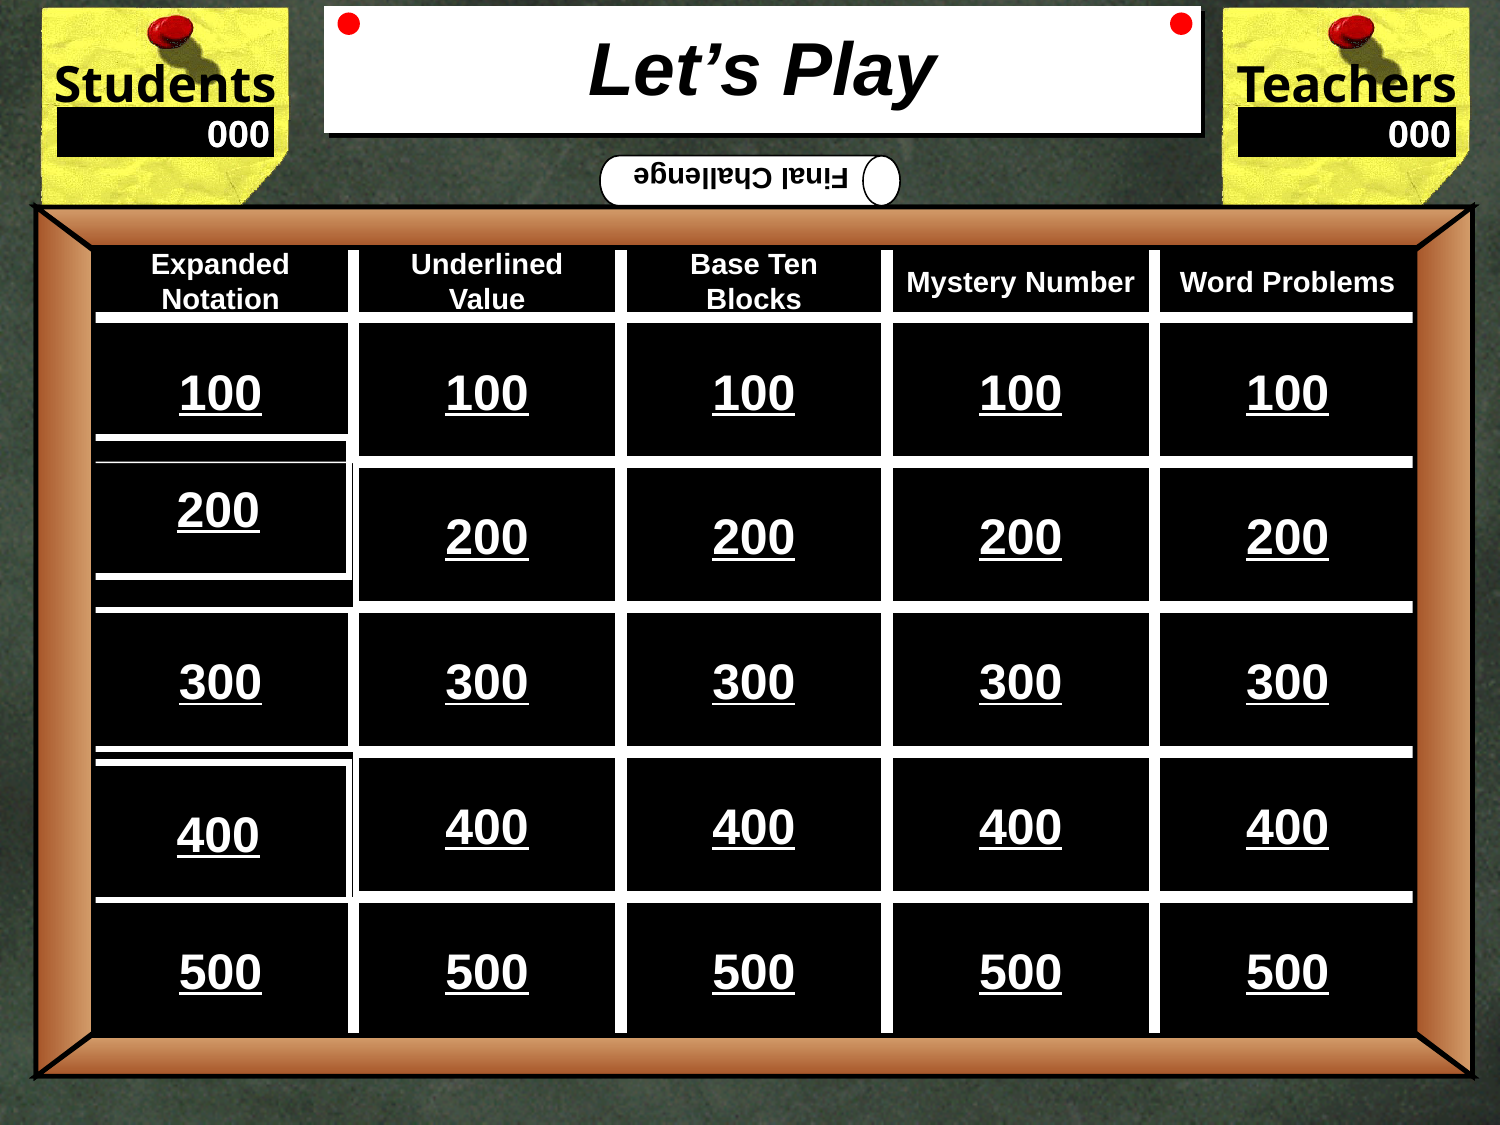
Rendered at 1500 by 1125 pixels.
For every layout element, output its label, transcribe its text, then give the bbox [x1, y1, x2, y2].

title Let’s Play [324, 12, 1201, 118]
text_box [35, 206, 1473, 1077]
picture [0, 0, 1500, 1125]
text_box Final Challenge [600, 155, 901, 205]
